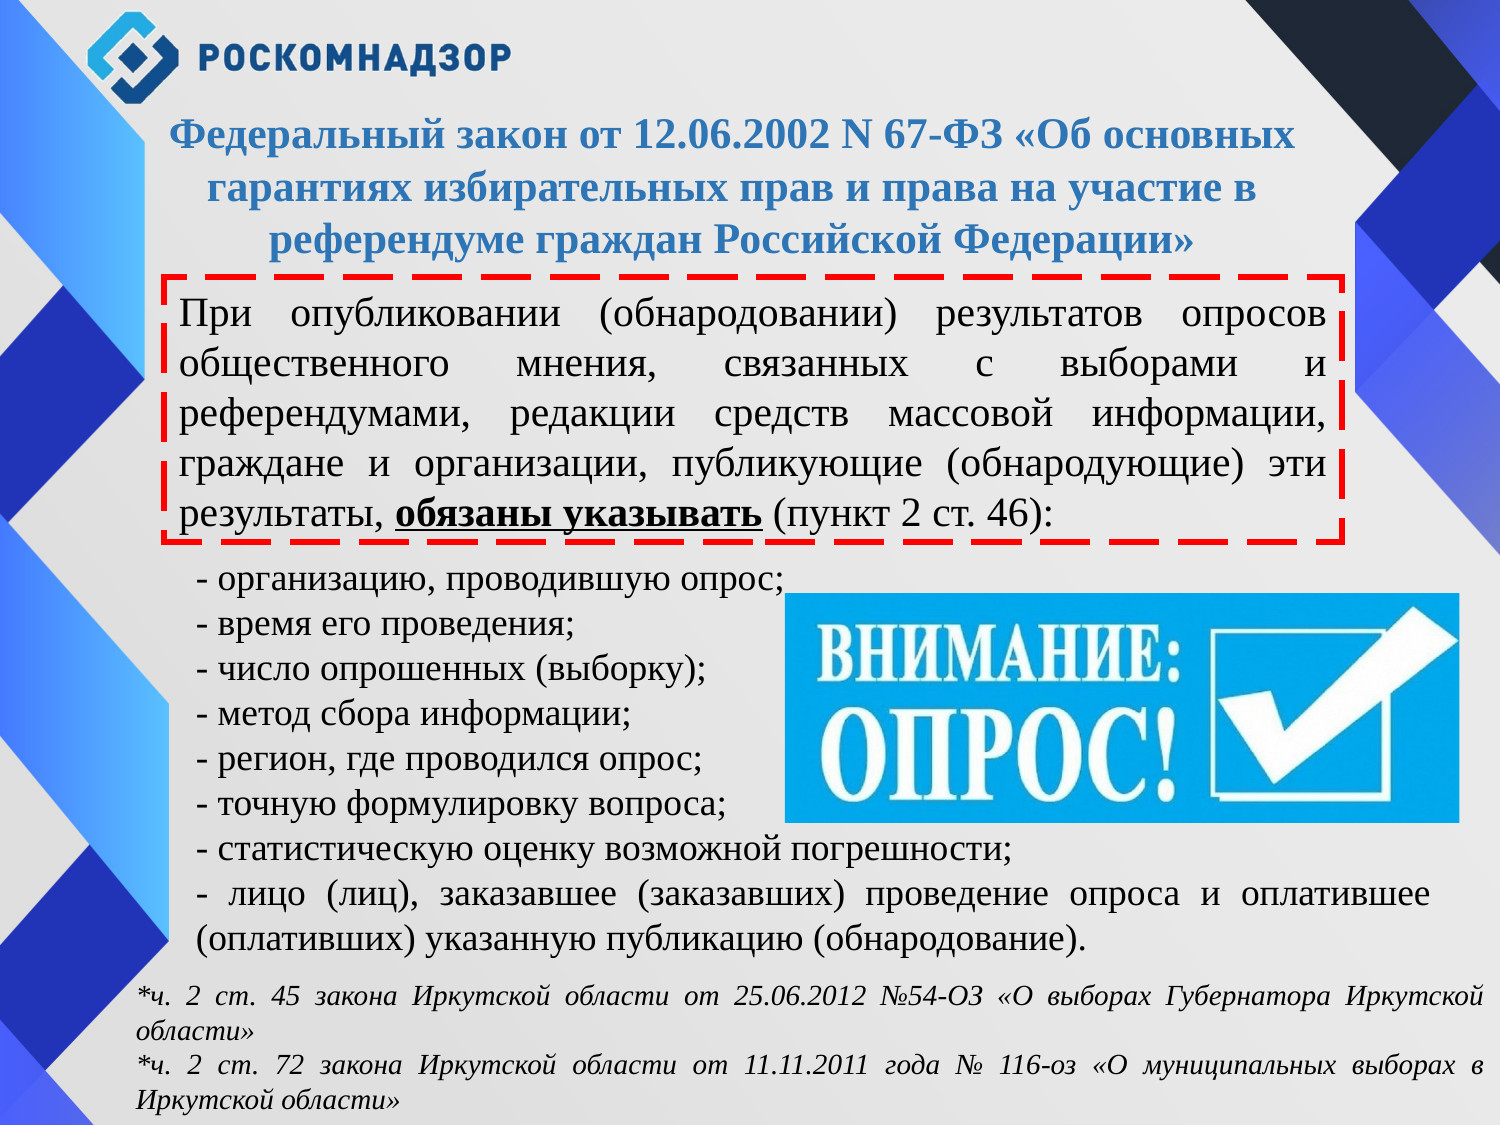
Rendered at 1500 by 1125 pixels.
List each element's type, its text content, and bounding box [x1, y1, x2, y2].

text_box При опубликовании (обнародовании) результатов опросов общественного мнения, связанных с выборами и референдумами, редакции средств массовой информации, граждане и организации, публикующие (обнародующие) эти результаты, обязаны указывать (пункт 2 ст. 46): [164, 277, 1342, 542]
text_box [66, 0, 1356, 272]
picture [0, 0, 1500, 1125]
text_box *ч. 2 ст. 45 закона Иркутской области от 25.06.2012 №54-ОЗ «О выборах Губернатора Иркутской области» *ч. 2 ст. 72 закона Иркутской области от 11.11.2011 года № 116-оз «О муниципальных выборах в Иркутской области» [121, 968, 1500, 1123]
text_box - организацию, проводившую опрос; - время его проведения; - число опрошенных (выборку); - метод сбора информации; - регион, где проводился опрос; - точную формулировку вопроса; - статистическую оценку возможной погрешности; - лицо (лиц), заказавшее (заказавших) проведение опроса и оплатившее (оплативших) указанную публикацию (обнародование). [181, 545, 1448, 966]
